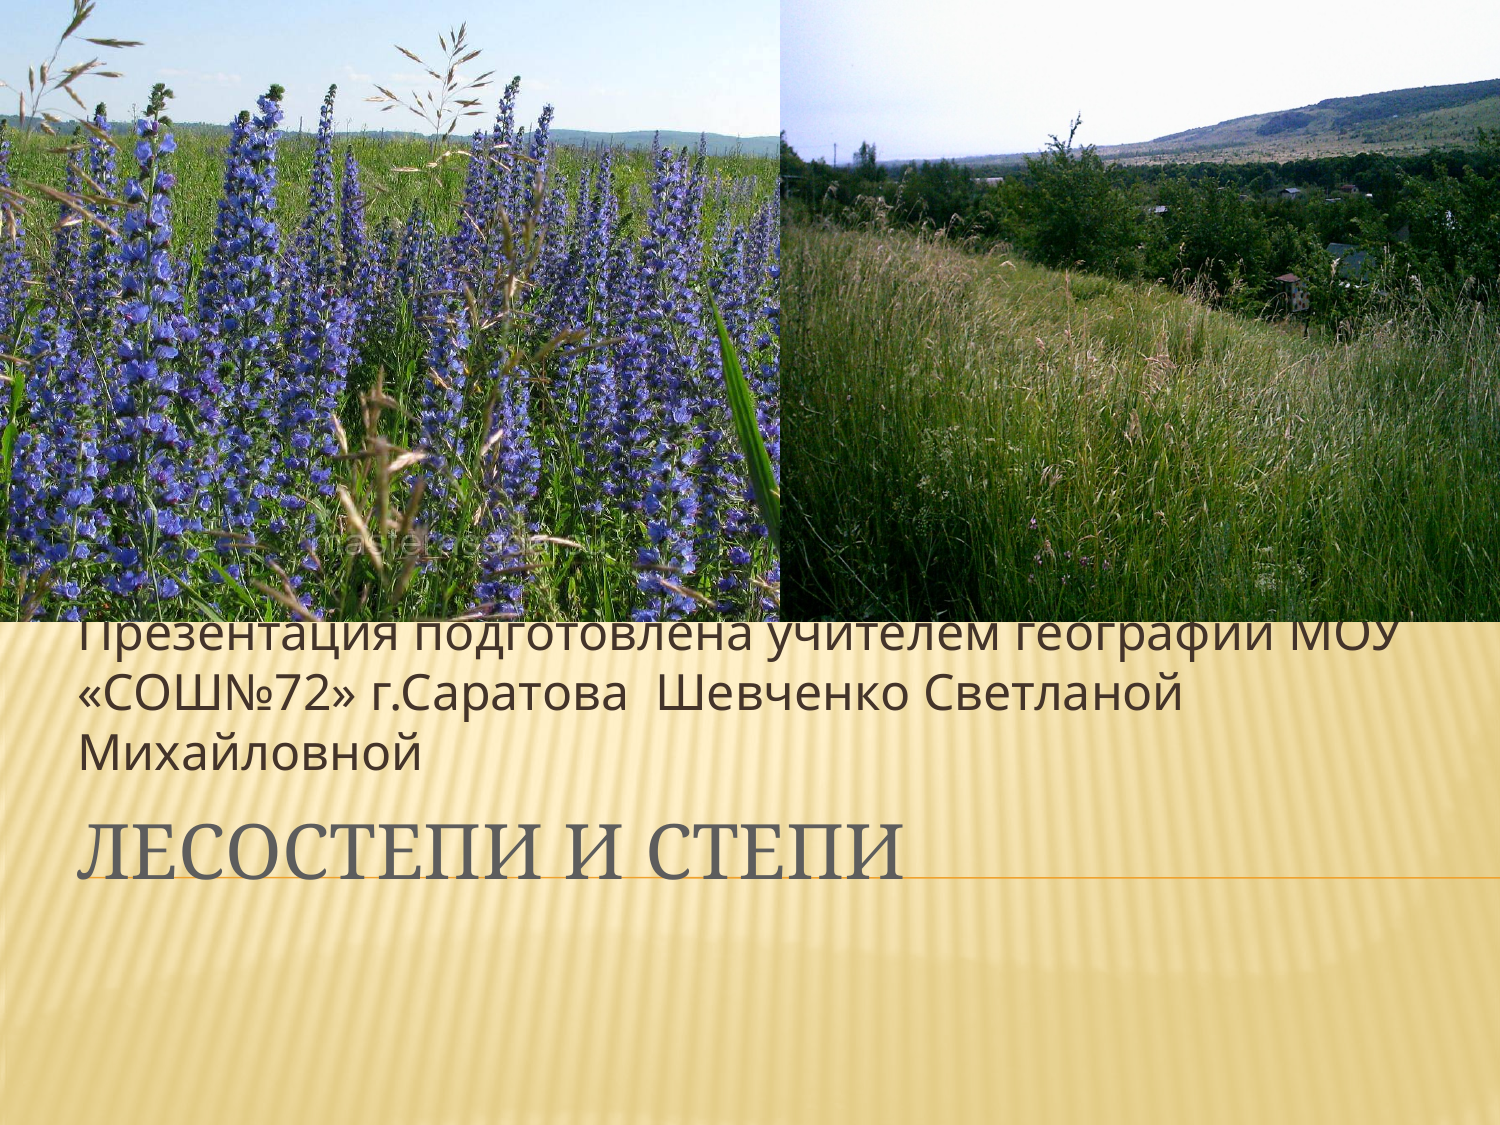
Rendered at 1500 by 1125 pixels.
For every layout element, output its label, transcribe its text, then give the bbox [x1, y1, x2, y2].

picture [0, 0, 1500, 623]
title Лесостепи и степи [62, 796, 1450, 997]
subtitle Презентация подготовлена учителем географии МОУ «СОШ№72» г.Саратова Шевченко Светланой Михайловной [62, 639, 1450, 788]
